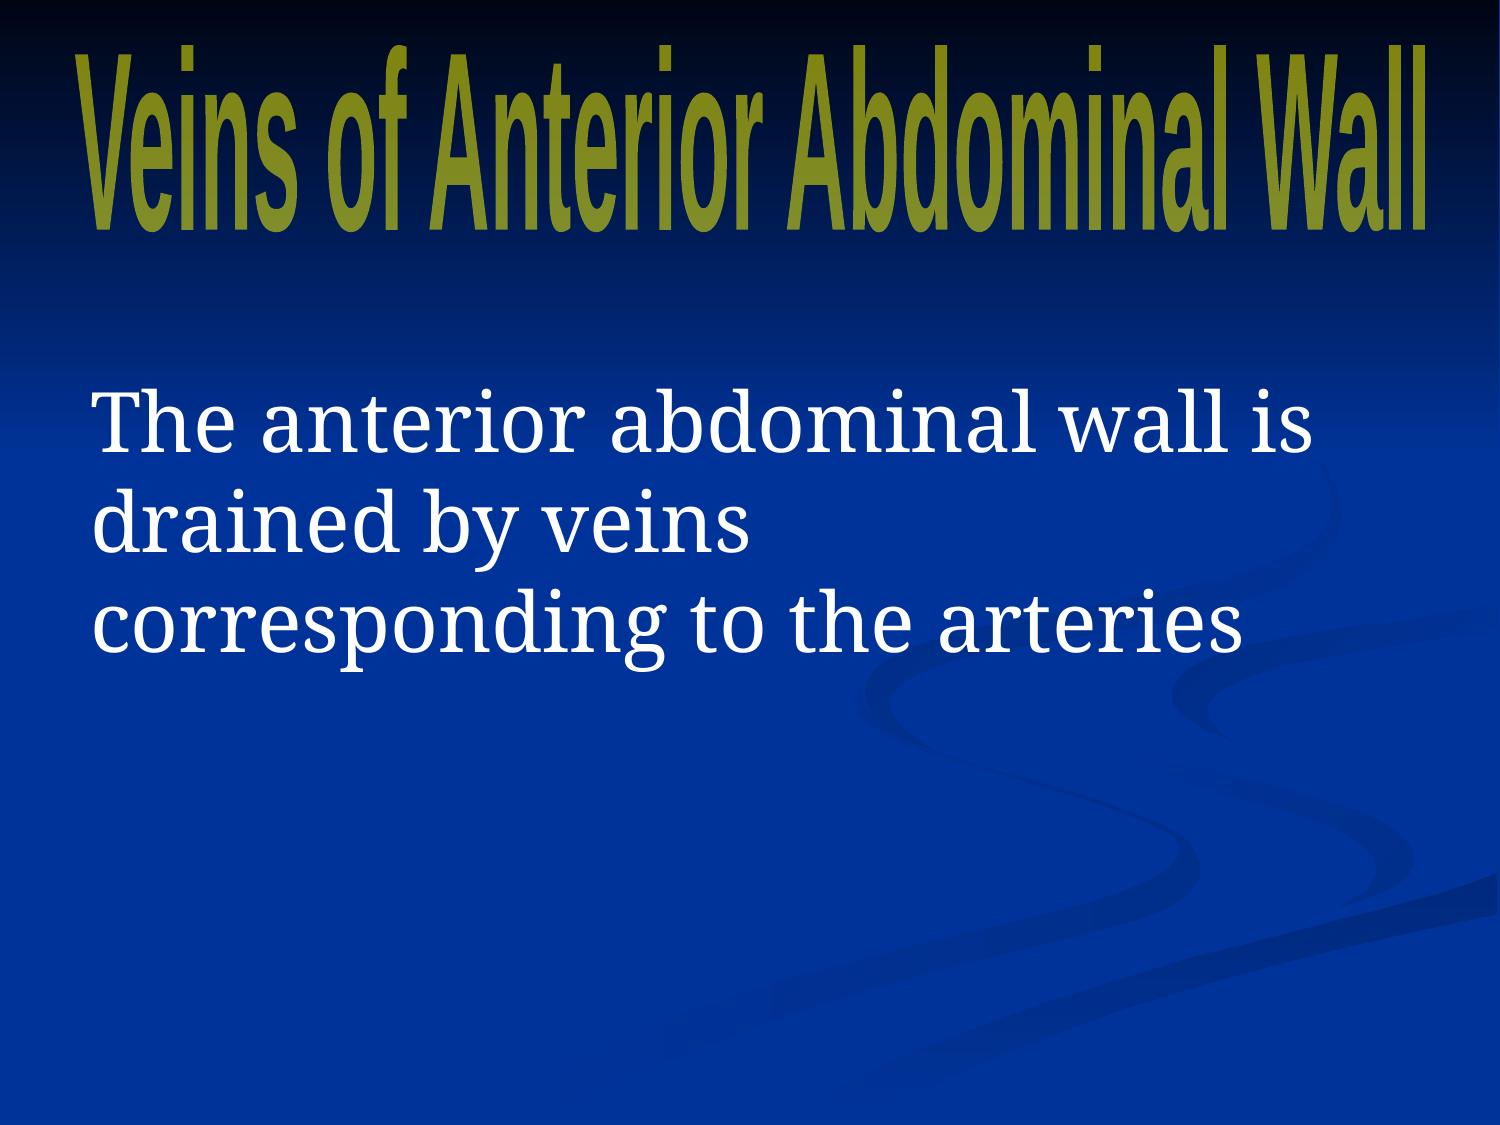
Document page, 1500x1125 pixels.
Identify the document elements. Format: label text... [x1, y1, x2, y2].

list The anterior abdominal wall is drained by veins corresponding to the arteries [75, 361, 1412, 1005]
